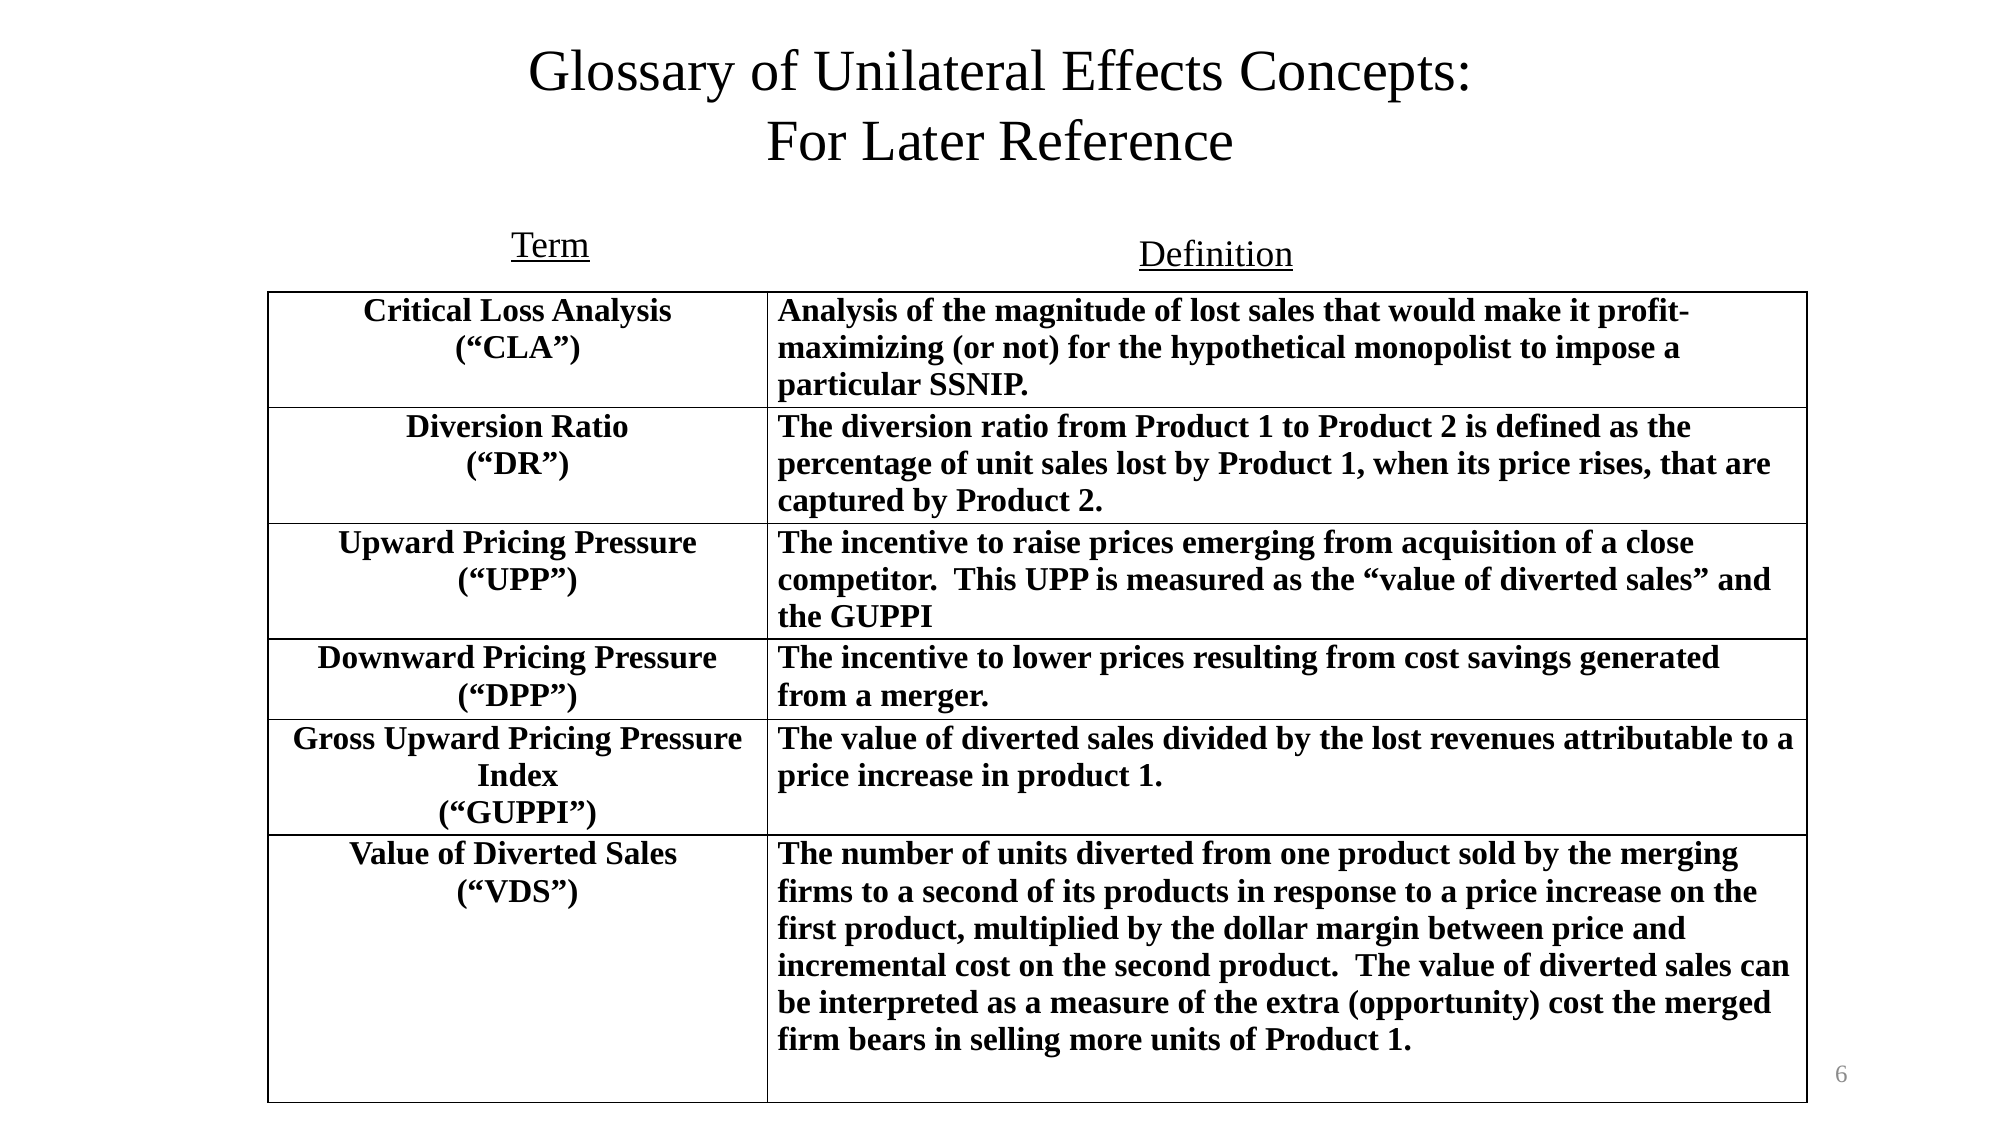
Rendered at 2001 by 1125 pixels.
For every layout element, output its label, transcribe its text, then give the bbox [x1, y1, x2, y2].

table_cell The incentive to lower prices resulting from cost savings generated from a merger. [768, 640, 1806, 719]
table_header Critical Loss Analysis (“CLA”) [269, 293, 767, 407]
slide_number 6 [1808, 1042, 1863, 1103]
table_cell The value of diverted sales divided by the lost revenues attributable to a price increase in product 1. [768, 720, 1806, 834]
table_cell Downward Pricing Pressure (“DPP”) [269, 640, 767, 719]
text_box Definition [1124, 221, 1309, 282]
table_cell Gross Upward Pricing Pressure Index (“GUPPI”) [269, 720, 767, 834]
text_box Glossary of Unilateral Effects Concepts: For Later Reference [288, 24, 1639, 180]
table_cell Diversion Ratio (“DR”) [269, 408, 767, 523]
table_cell The diversion ratio from Product 1 to Product 2 is defined as the percentage of unit sales lost by Product 1, when its price rises, that are captured by Product 2. [768, 408, 1806, 523]
table_cell The incentive to raise prices emerging from acquisition of a close competitor. This UPP is measured as the “value of diverted sales” and the GUPPI [768, 524, 1806, 638]
text_box Term [496, 212, 605, 273]
table_header Analysis of the magnitude of lost sales that would make it profit-maximizing (or not) for the hypothetical monopolist to impose a particular SSNIP. [768, 293, 1806, 407]
table_cell The number of units diverted from one product sold by the merging firms to a second of its products in response to a price increase on the first product, multiplied by the dollar margin between price and incremental cost on the second product. The value of diverted sales can be interpreted as a measure of the extra (opportunity) cost the merged firm bears in selling more units of Product 1. [768, 836, 1806, 1102]
table_cell Value of Diverted Sales (“VDS”) [269, 836, 767, 1102]
table_cell Upward Pricing Pressure (“UPP”) [269, 524, 767, 638]
